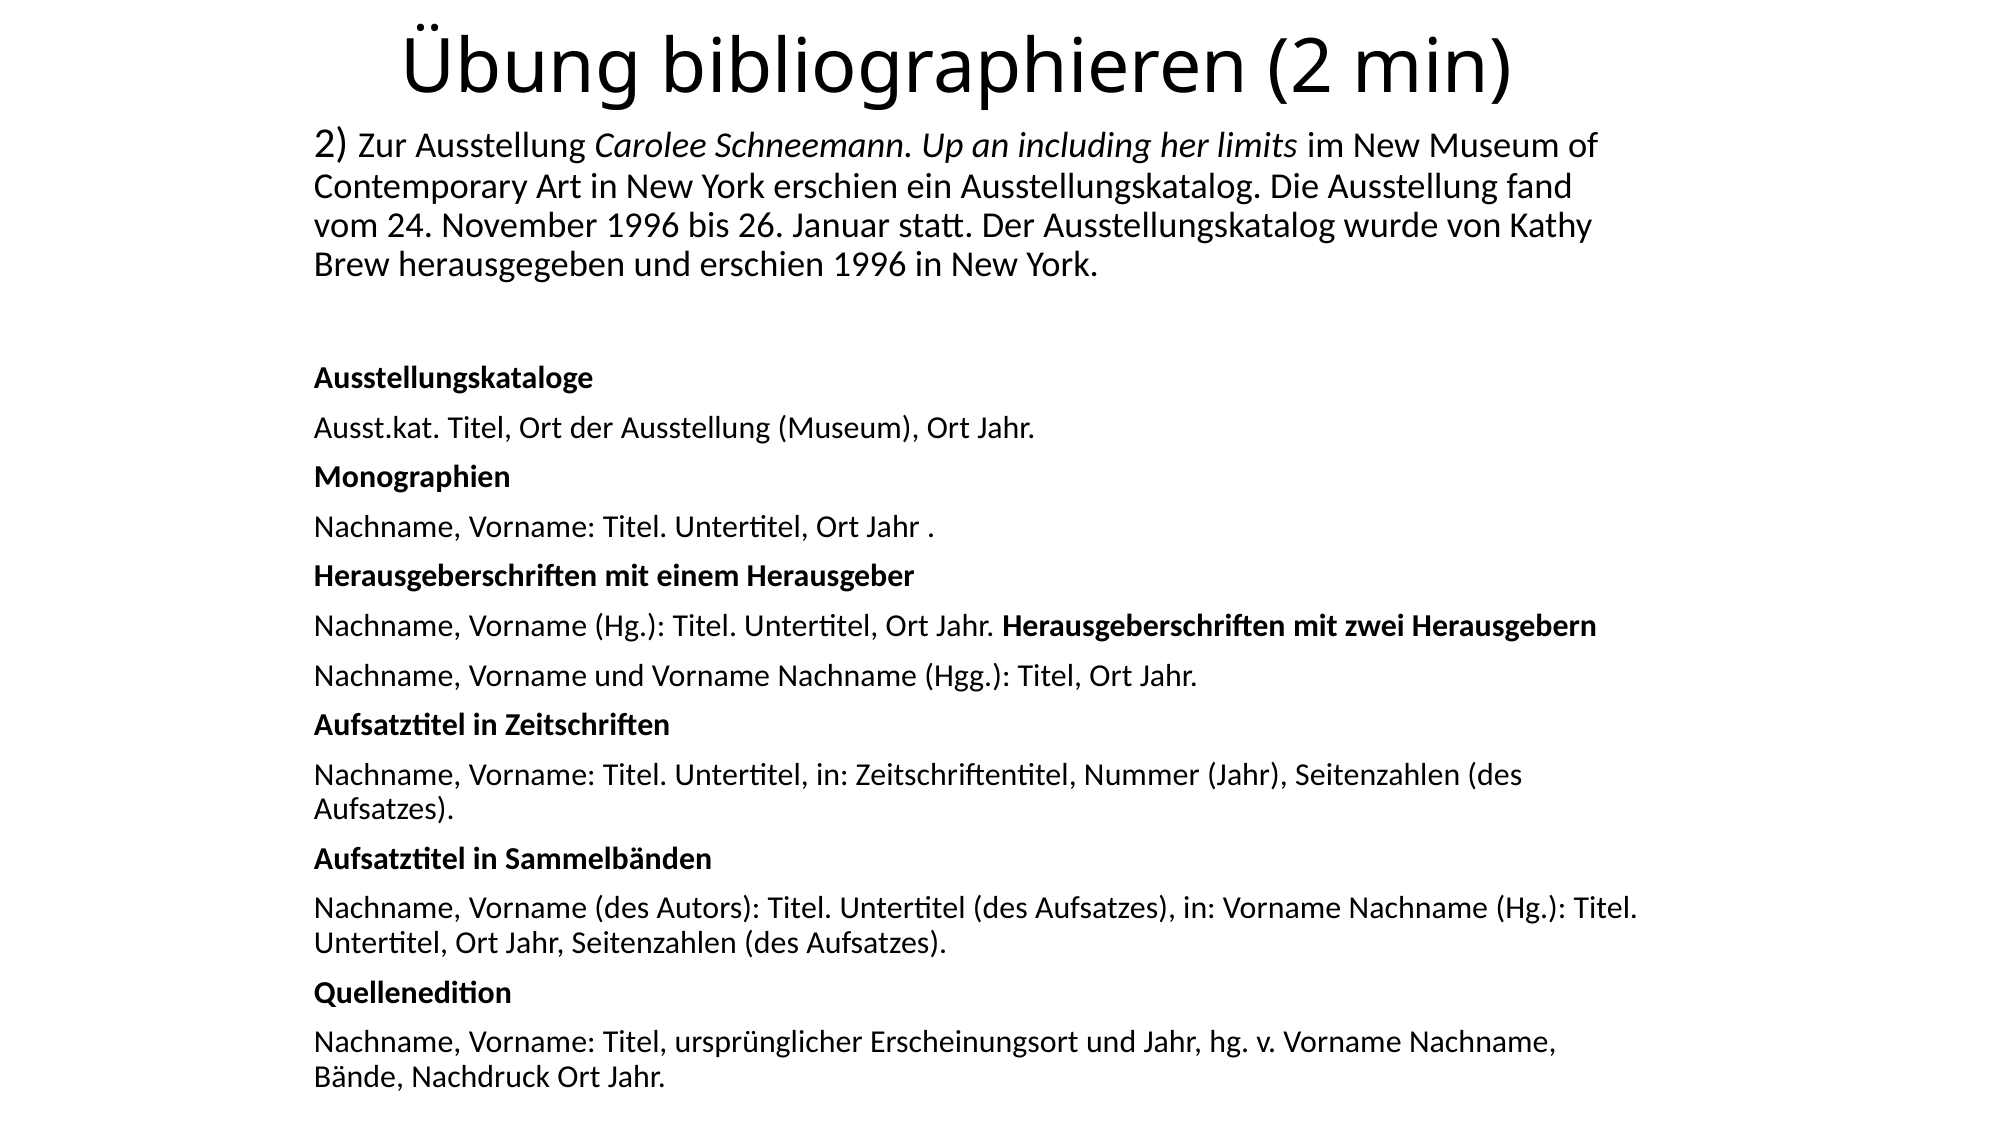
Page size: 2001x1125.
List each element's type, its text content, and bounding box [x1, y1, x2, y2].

title Übung bibliographieren (2 min) [385, 19, 1586, 113]
list 2) Zur Ausstellung Carolee Schneemann. Up an including her limits im New Museum of Contemporary Art in New York erschien ein Ausstellungskatalog. Die Ausstellung fand vom 24. November 1996 bis 26. Januar statt. Der Ausstellungskatalog wurde von Kathy Brew herausgegeben und erschien 1996 in New York. Ausstellungskataloge Ausst.kat. Titel, Ort der Ausstellung (Museum), Ort Jahr. Monographien Nachname, Vorname: Titel. Untertitel, Ort Jahr . Herausgeberschriften mit einem Herausgeber Nachname, Vorname (Hg.): Titel. Untertitel, Ort Jahr. Herausgeberschriften mit zwei Herausgebern Nachname, Vorname und Vorname Nachname (Hgg.): Titel, Ort Jahr. Aufsatztitel in Zeitschriften Nachname, Vorname: Titel. Untertitel, in: Zeitschriftentitel, Nummer (Jahr), Seitenzahlen (des Aufsatzes). Aufsatztitel in Sammelbänden Nachname, Vorname (des Autors): Titel. Untertitel (des Aufsatzes), in: Vorname Nachname (Hg.): Titel. Untertitel, Ort Jahr, Seitenzahlen (des Aufsatzes). Quellenedition Nachname, Vorname: Titel, ursprünglicher Erscheinungsort und Jahr, hg. v. Vorname Nachname, Bände, Nachdruck Ort Jahr. [291, 113, 1662, 1106]
